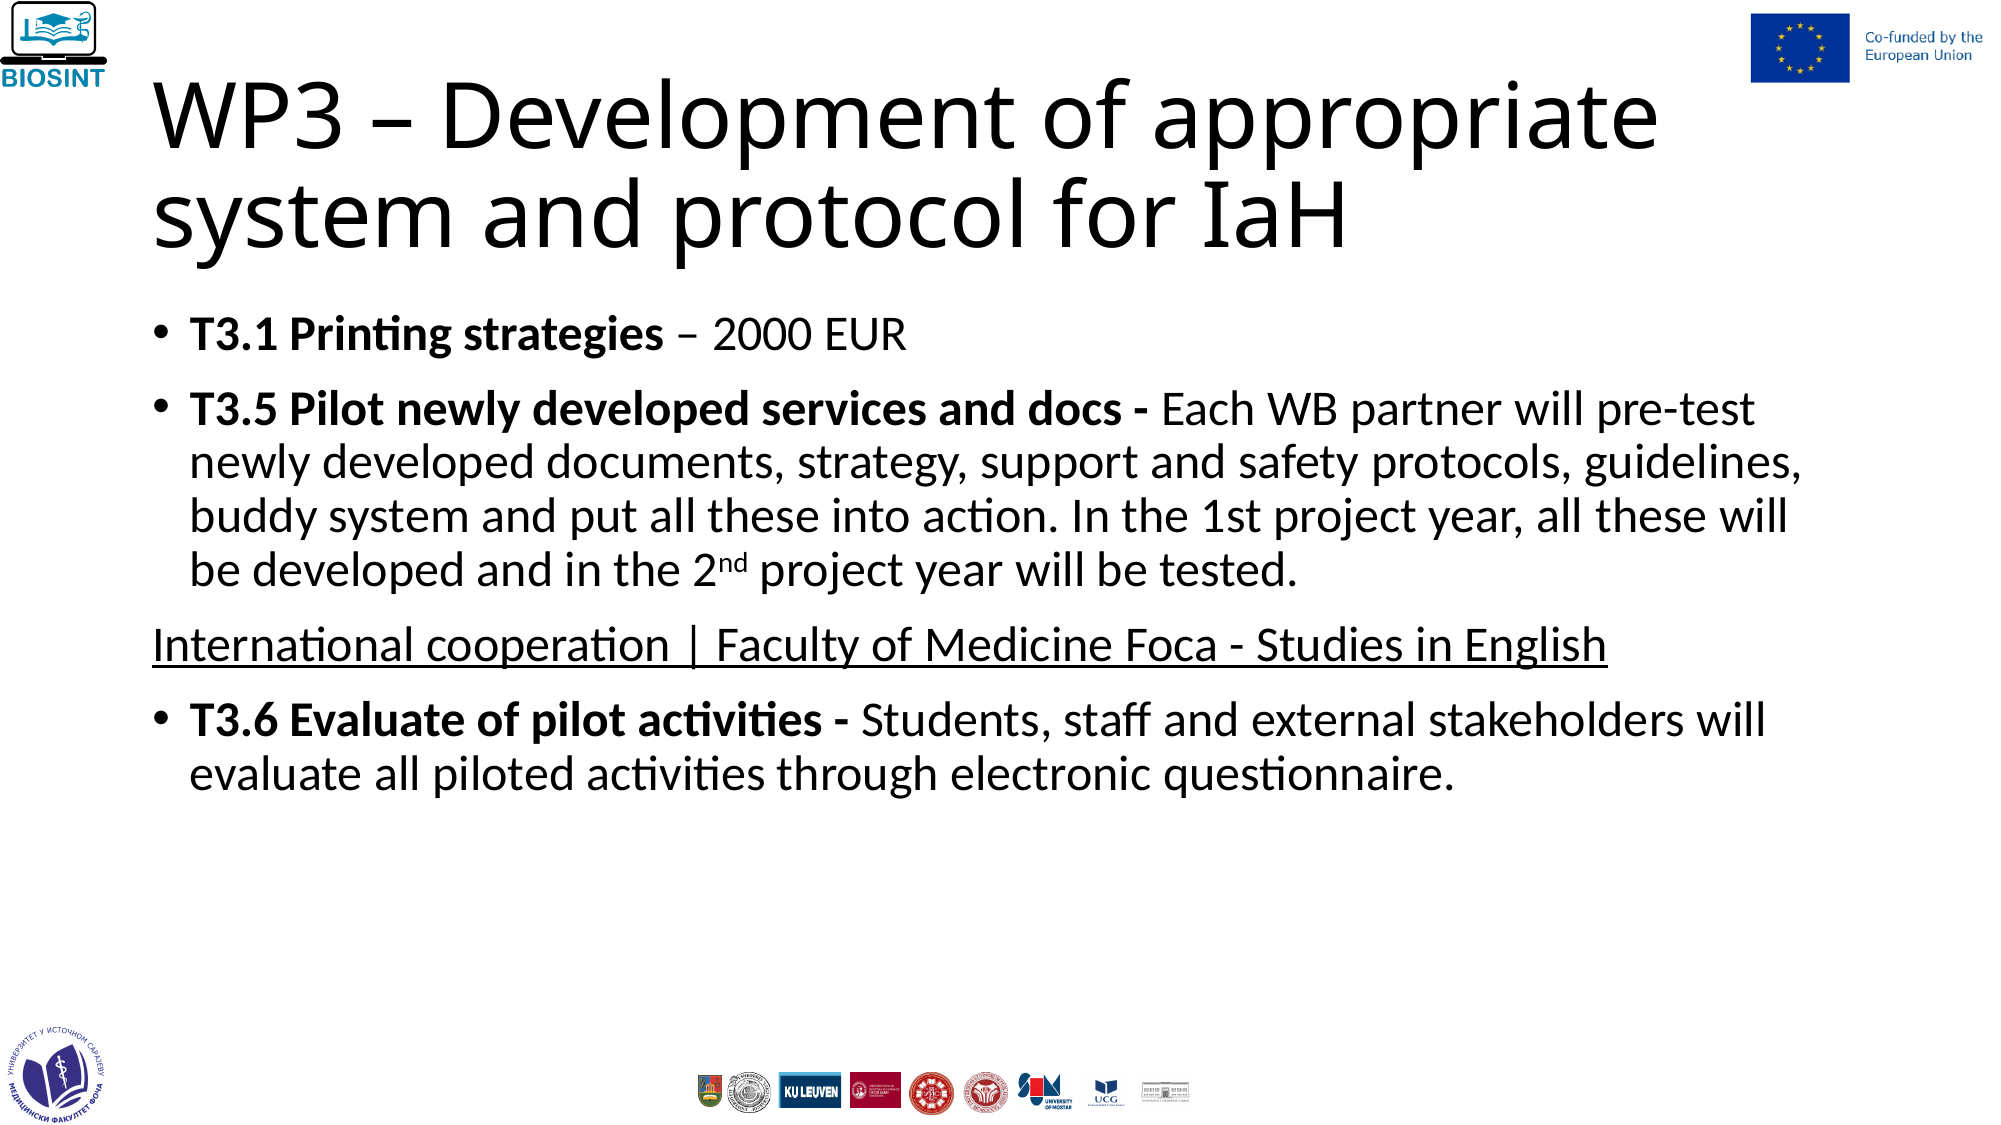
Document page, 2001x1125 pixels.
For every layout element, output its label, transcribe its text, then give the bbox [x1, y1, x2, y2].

list T3.1 Printing strategies – 2000 EUR T3.5 Pilot newly developed services and docs - Each WB partner will pre-test newly developed documents, strategy, support and safety protocols, guidelines, buddy system and put all these into action. In the 1st project year, all these will be developed and in the 2nd project year will be tested. International cooperation | Faculty of Medicine Foca - Studies in English T3.6 Evaluate of pilot activities - Students, staff and external stakeholders will evaluate all piloted activities through electronic questionnaire. [137, 299, 1863, 1014]
picture [1746, 1, 2000, 90]
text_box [698, 1072, 1196, 1125]
picture [3, 1024, 107, 1125]
title WP3 – Development of appropriate system and protocol for IaH [137, 59, 1863, 278]
picture [77, 79, 83, 87]
picture [32, 72, 40, 83]
picture [0, 1, 107, 87]
